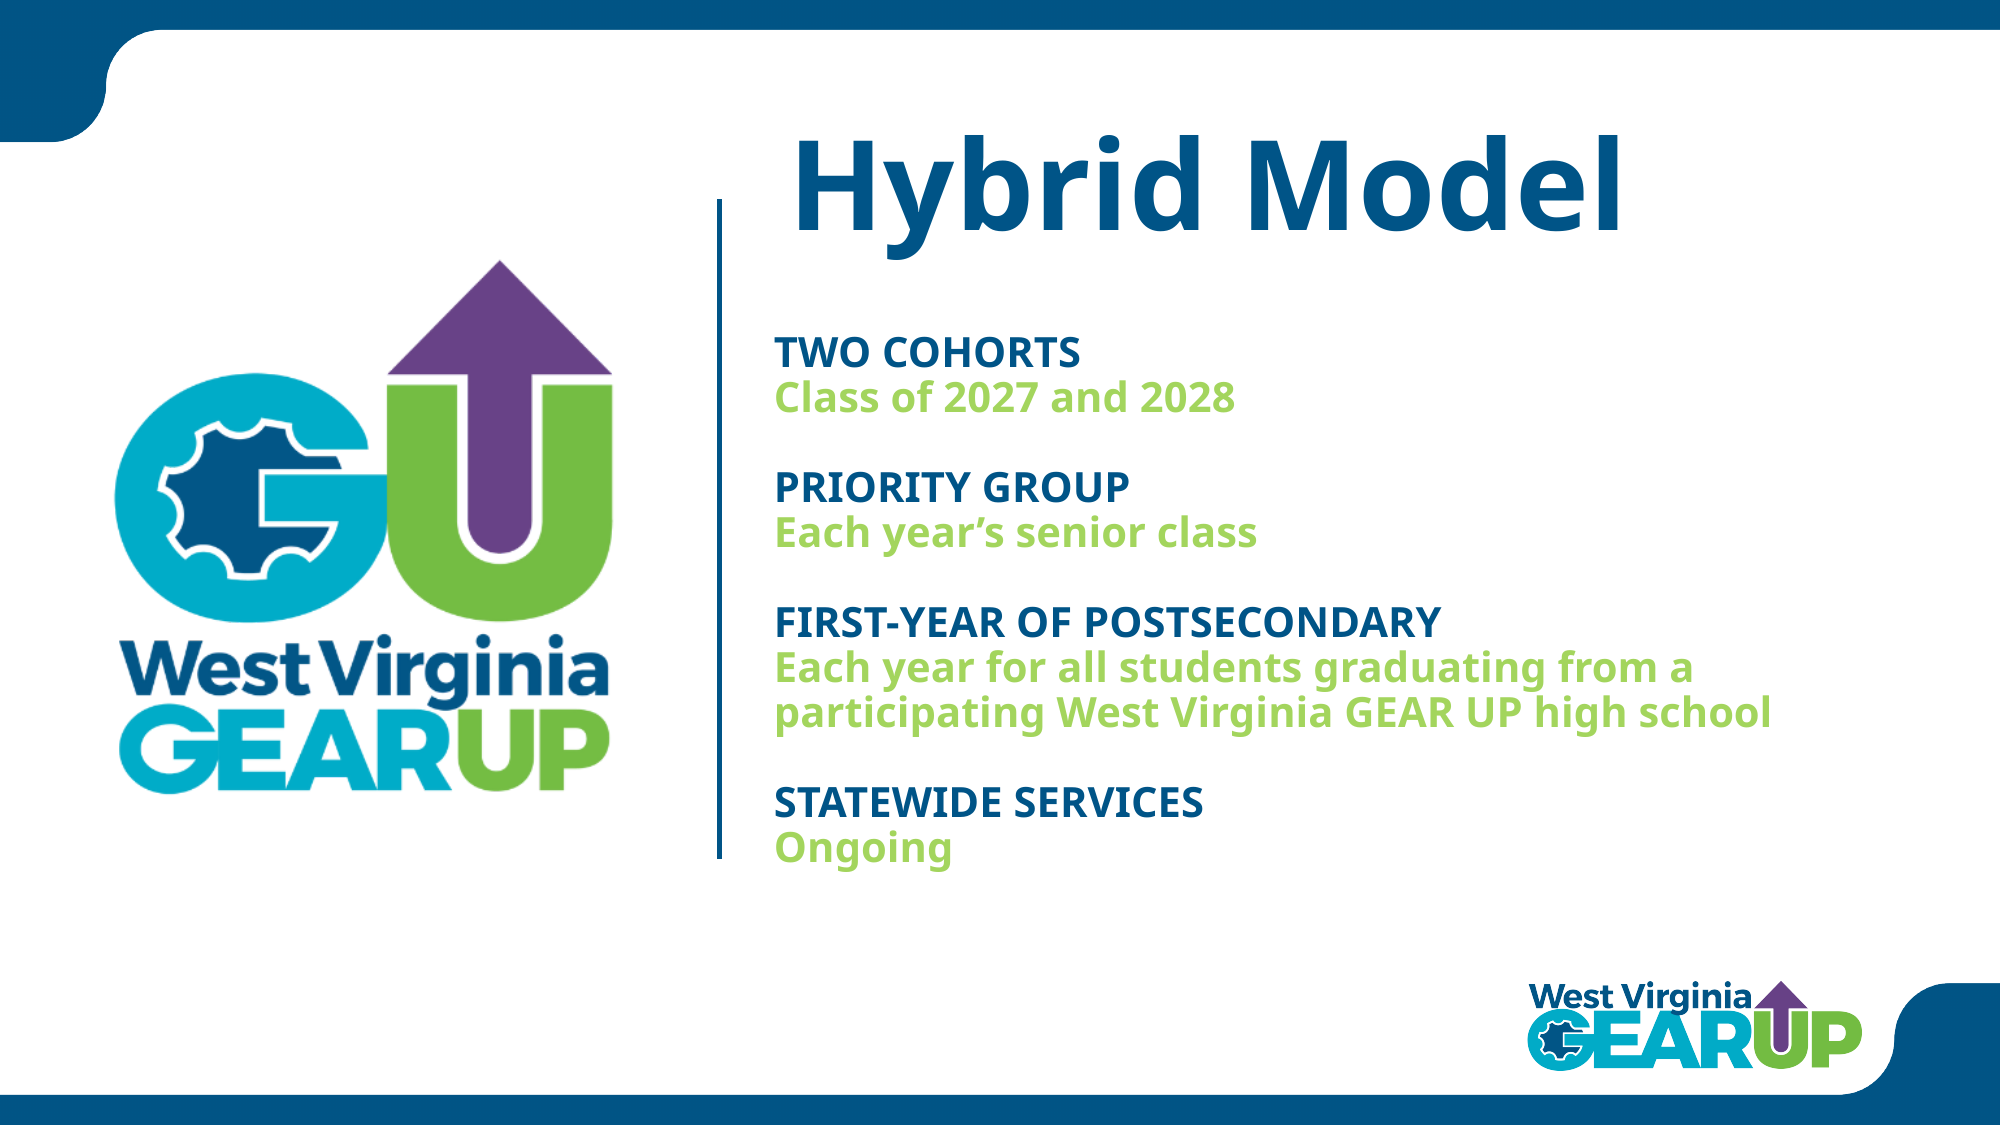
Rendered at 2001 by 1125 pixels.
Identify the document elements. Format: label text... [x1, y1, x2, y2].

text_box Hybrid Model [773, 0, 2000, 386]
picture [0, 977, 2000, 1125]
title TWO COHORTS Class of 2027 and 2028 PRIORITY GROUP Each year’s senior class FIRST-YEAR OF POSTSECONDARY Each year for all students graduating from a participating West Virginia GEAR UP high school STATEWIDE SERVICES Ongoing [758, 324, 1814, 742]
picture [0, 0, 773, 146]
picture [40, 204, 690, 854]
